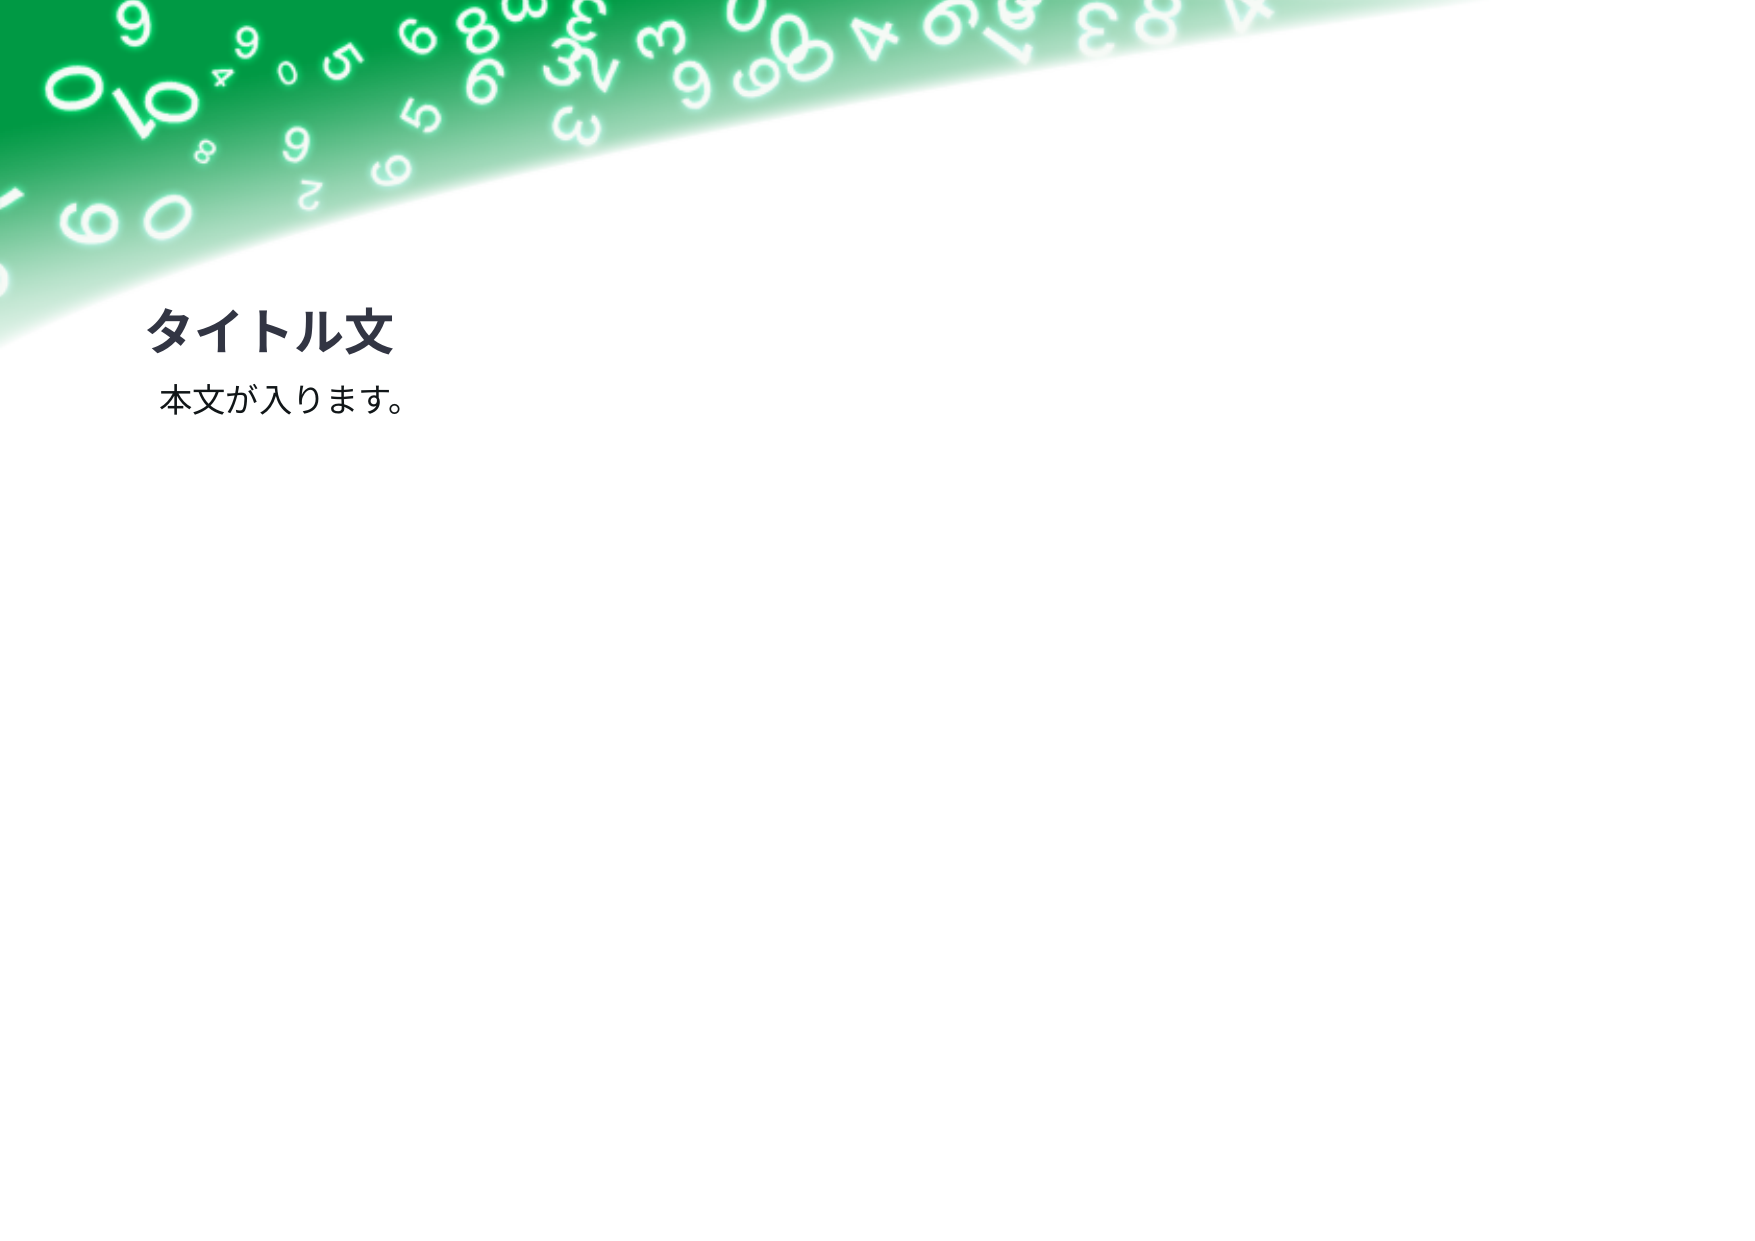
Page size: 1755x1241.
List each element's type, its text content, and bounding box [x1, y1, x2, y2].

title タイトル文 [144, 286, 1610, 361]
picture [0, 0, 1509, 352]
list 本文が入ります。 [144, 372, 1610, 1105]
